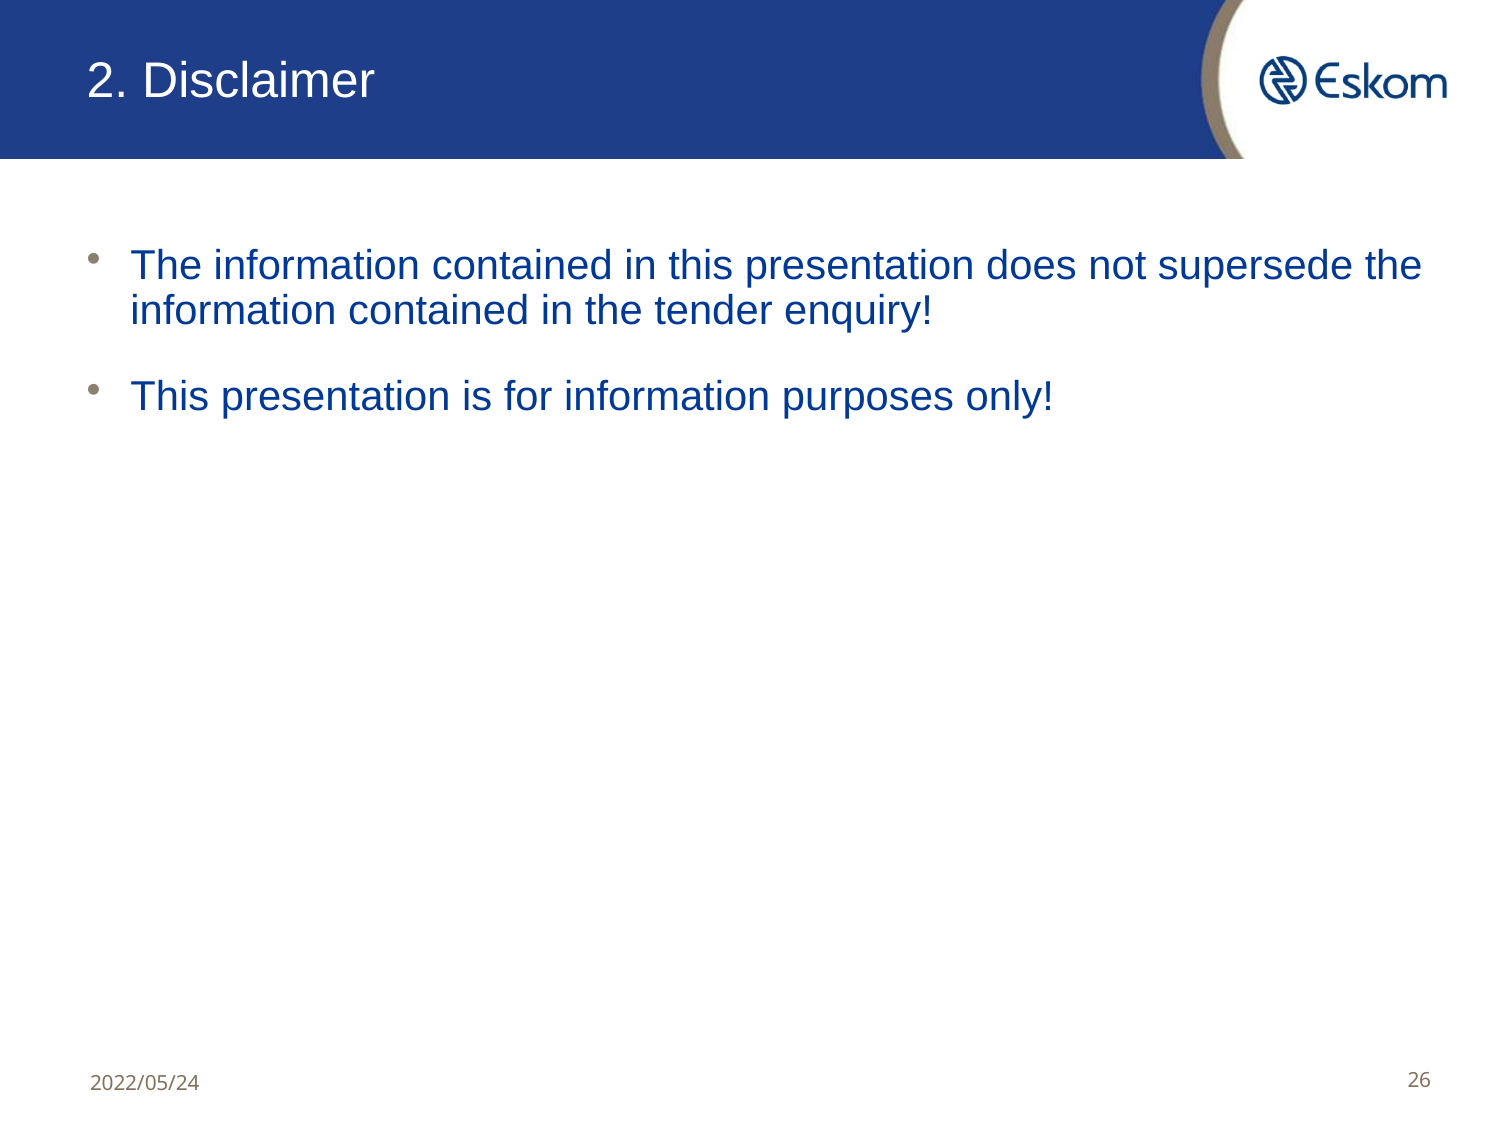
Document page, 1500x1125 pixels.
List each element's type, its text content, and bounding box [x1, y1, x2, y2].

slide_number 26 [1175, 1058, 1447, 1103]
picture [1257, 55, 1450, 105]
list The information contained in this presentation does not supersede the information contained in the tender enquiry! This presentation is for information purposes only! [71, 235, 1447, 1064]
title 2. Disclaimer [71, 27, 1142, 137]
picture [0, 0, 1246, 159]
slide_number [75, 1058, 361, 1103]
